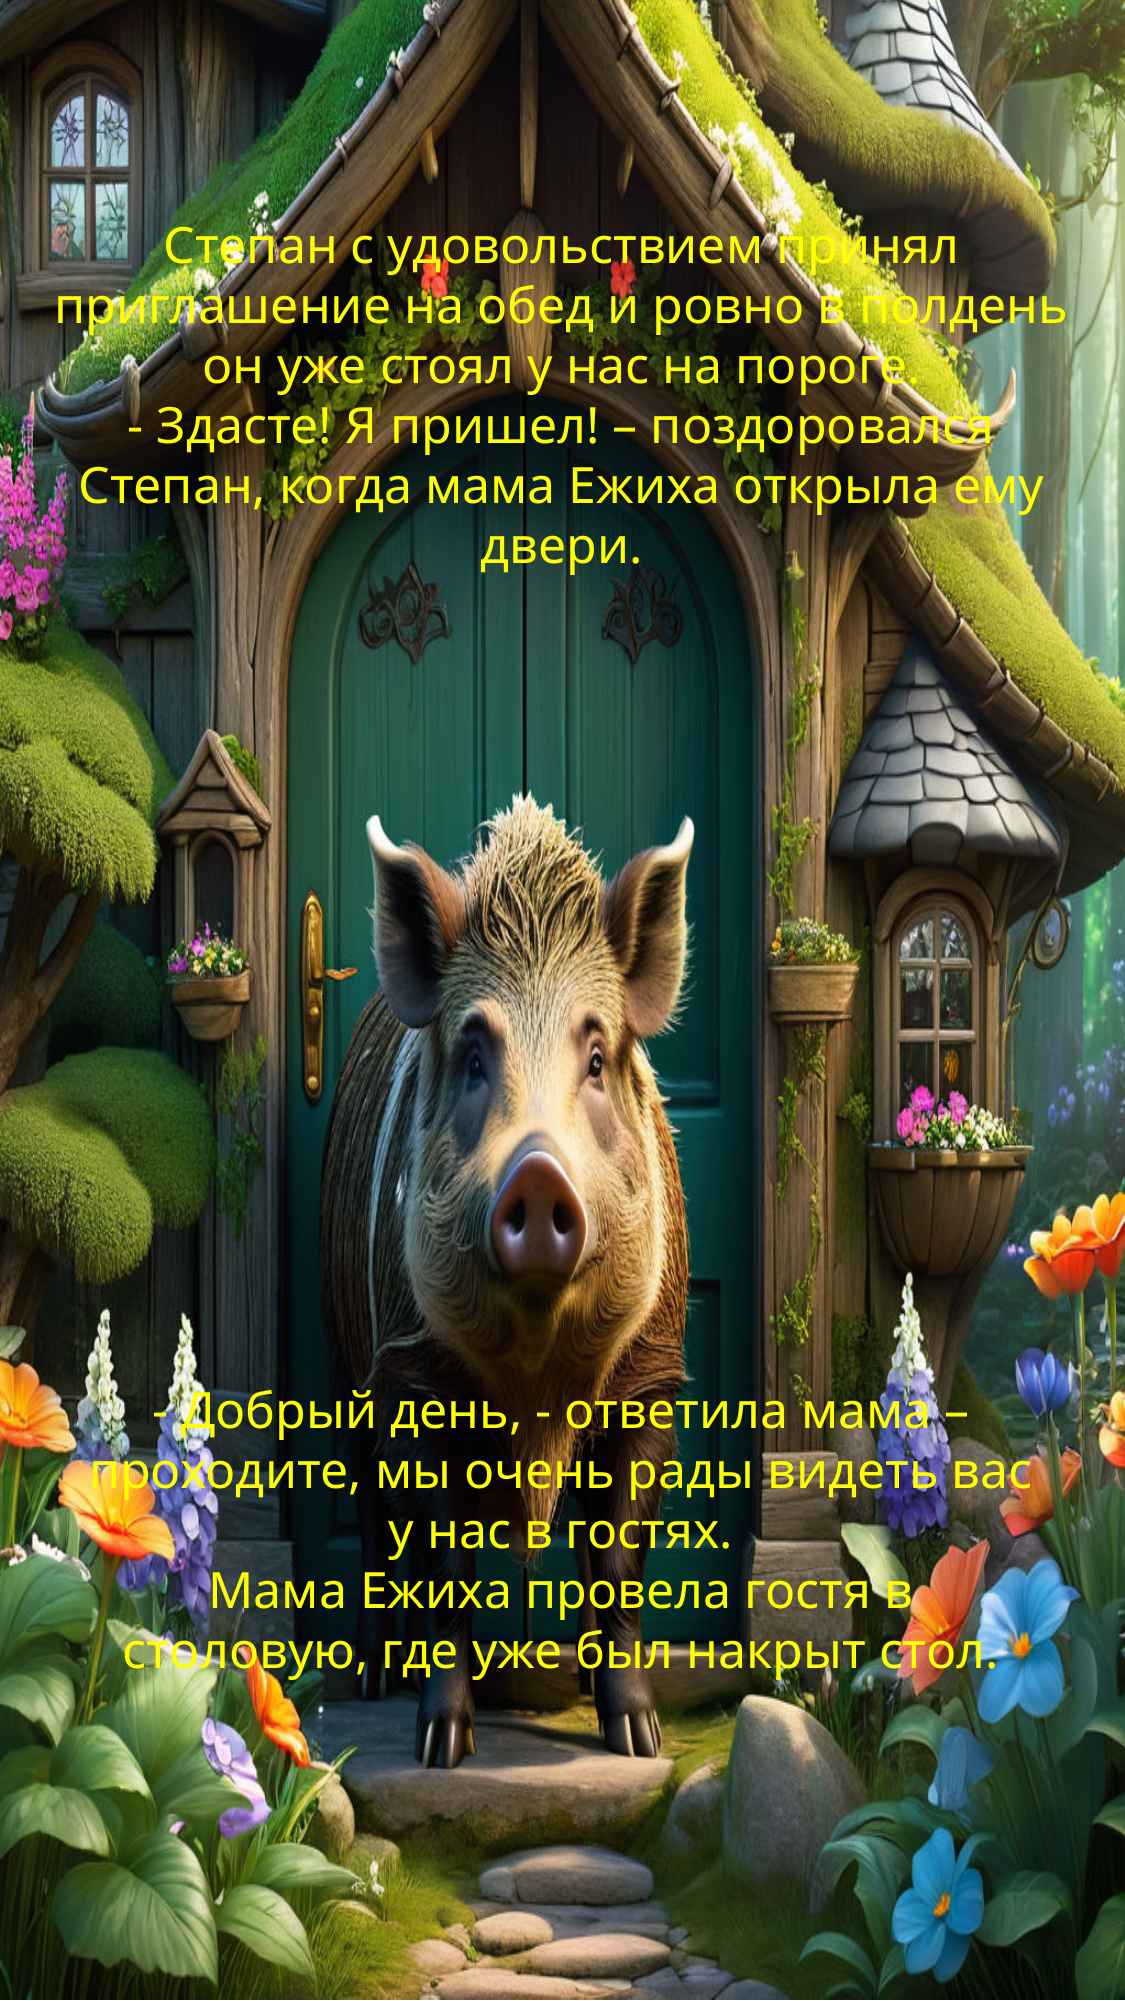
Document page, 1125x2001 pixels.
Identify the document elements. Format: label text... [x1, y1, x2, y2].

picture [0, 0, 1125, 2000]
text_box Степан с удовольствием принял приглашение на обед и ровно в полдень он уже стоял у нас на пороге. - Здасте! Я пришел! – поздоровался Степан, когда мама Ежиха открыла ему двери. [36, 205, 1088, 701]
text_box - Добрый день, - ответила мама – проходите, мы очень рады видеть вас у нас в гостях.​ Мама Ежиха провела гостя в столовую, где уже был накрыт стол. [68, 1370, 1054, 1686]
